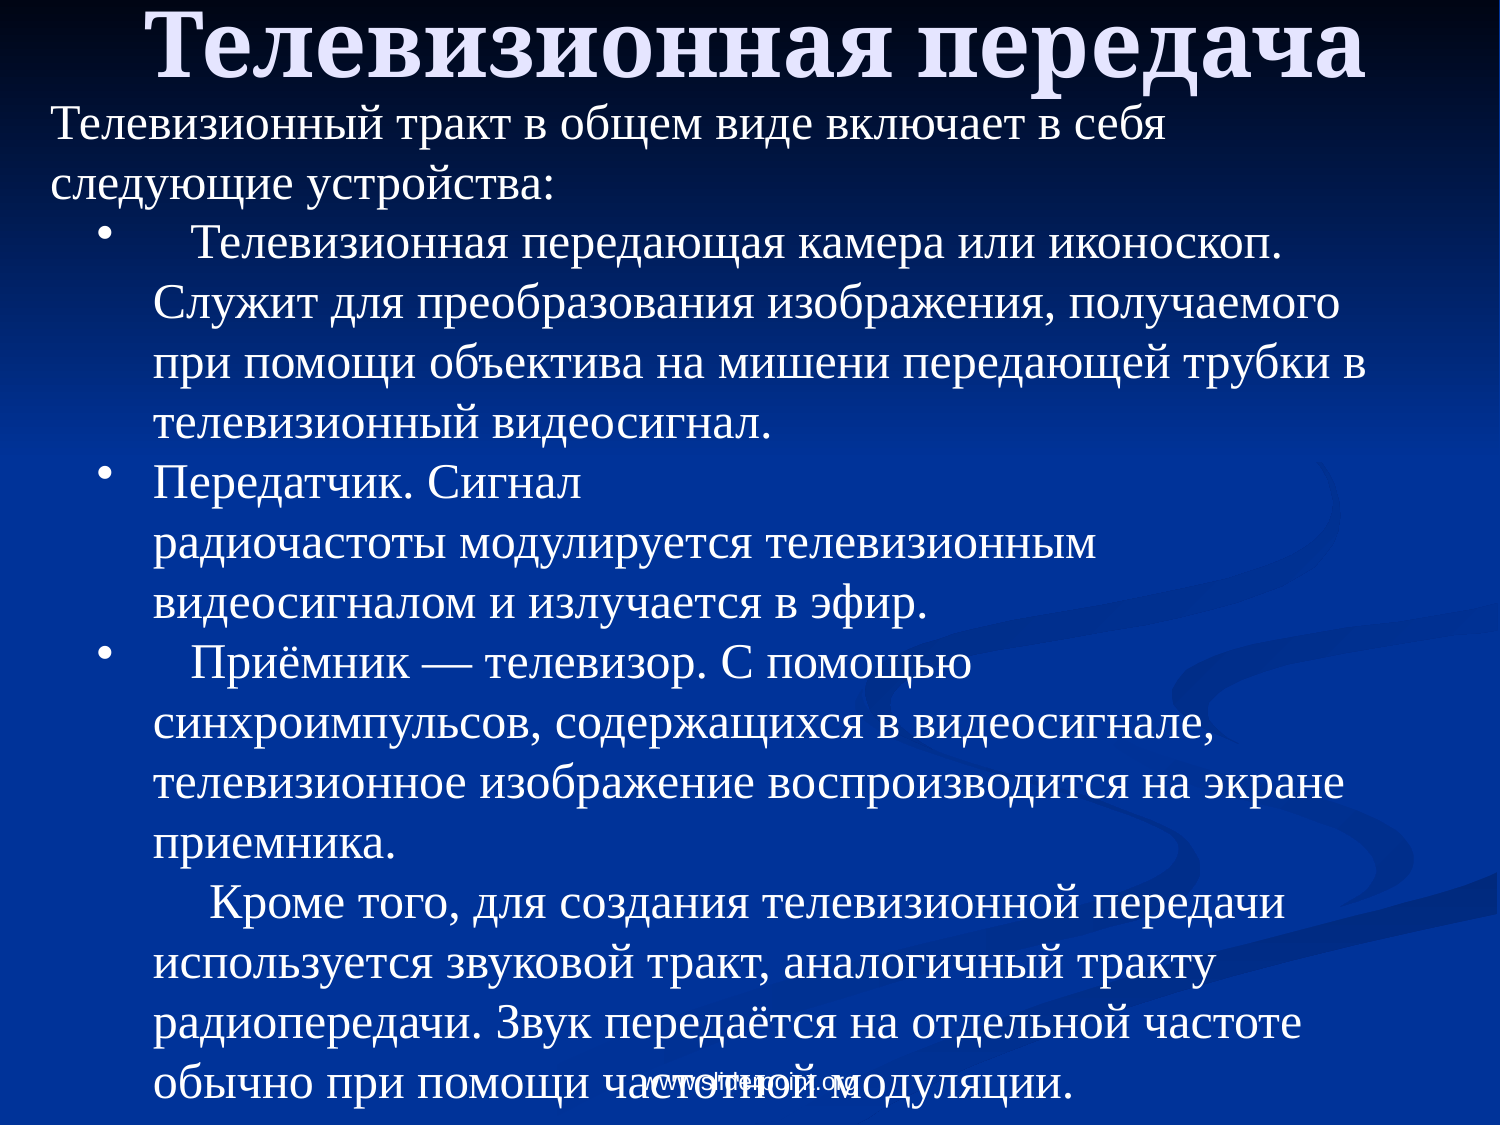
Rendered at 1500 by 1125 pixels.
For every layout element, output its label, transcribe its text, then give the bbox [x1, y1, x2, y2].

title Телевизионная передача [81, 0, 1433, 118]
text_box Телевизионная передающая камера или иконоскоп. Служит для преобразования изображения, получаемого при помощи объектива на мишени передающей трубки в телевизионный видеосигнал. Передатчик. Сигнал радиочастоты модулируется телевизионным видеосигналом и излучается в эфир. Приёмник — телевизор. С помощью синхроимпульсов, содержащихся в видеосигнале, телевизионное изображение воспроизводится на экране приемника. Кроме того, для создания телевизионной передачи используется звуковой тракт, аналогичный тракту радиопередачи. Звук передаётся на отдельной частоте обычно при помощи частотной модуляции. [81, 201, 1388, 1116]
footer www.sliderpoint.org [512, 1024, 988, 1104]
text_box Телевизионный тракт в общем виде включает в себя следующие устройства: [35, 81, 1429, 217]
